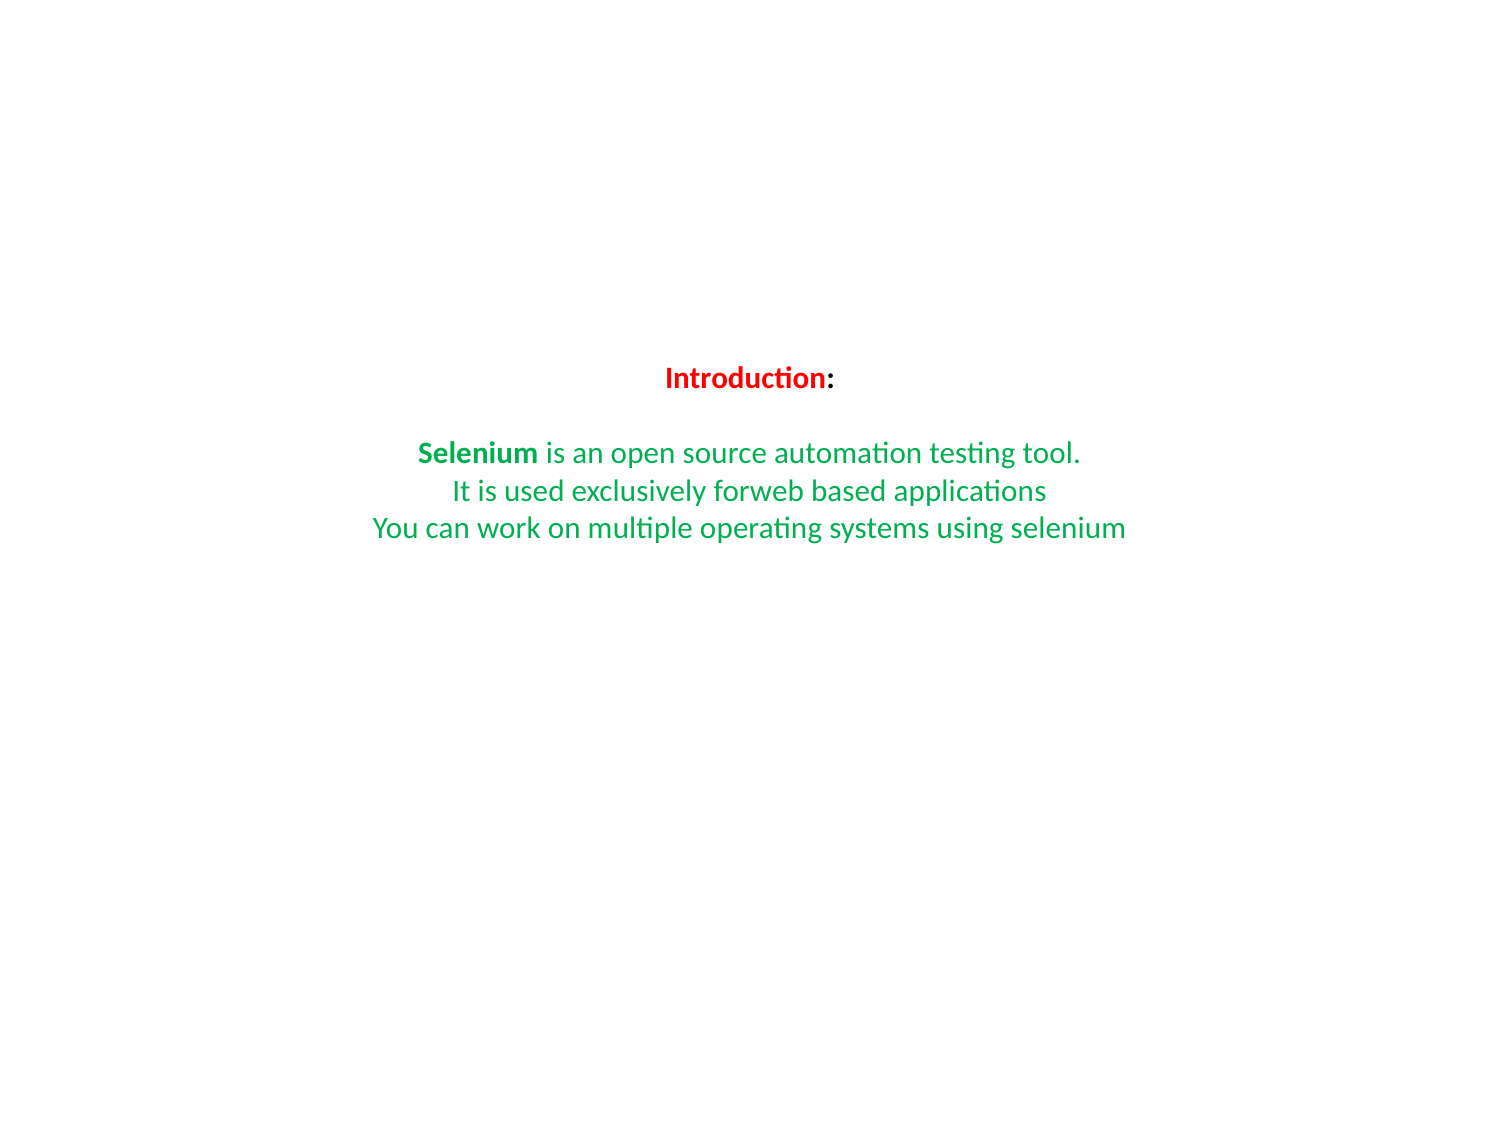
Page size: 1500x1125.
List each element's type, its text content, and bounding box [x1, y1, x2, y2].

title Introduction: Selenium is an open source automation testing tool. It is used exclusively forweb based applications You can work on multiple operating systems using selenium [112, 349, 1388, 591]
